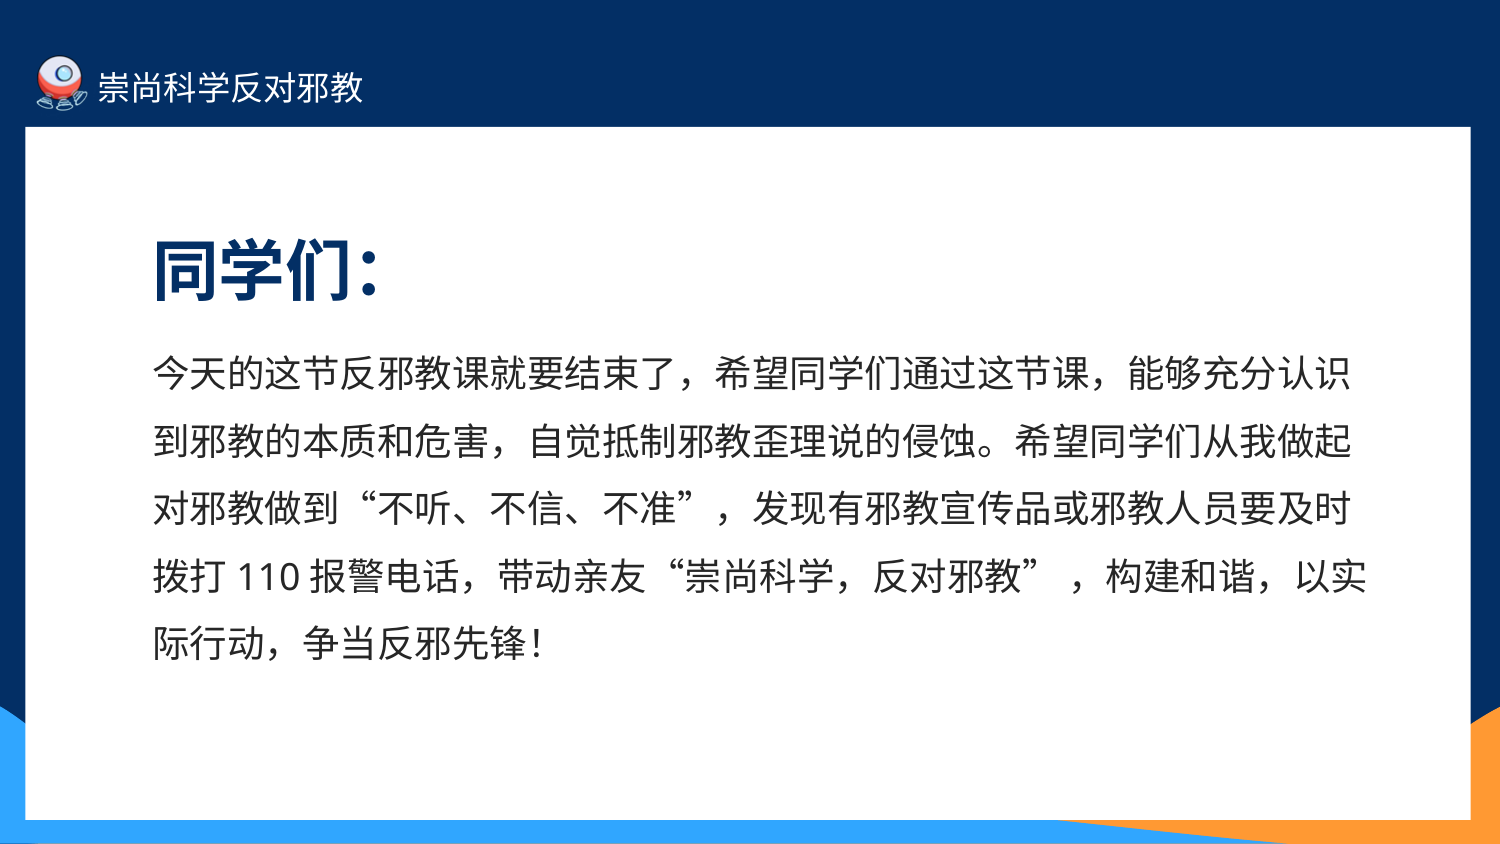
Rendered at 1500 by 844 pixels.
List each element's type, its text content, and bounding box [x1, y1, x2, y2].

picture [8, 42, 117, 119]
text_box 同学们： 今天的这节反邪教课就要结束了，希望同学们通过这节课，能够充分认识到邪教的本质和危害，自觉抵制邪教歪理说的侵蚀。希望同学们从我做起对邪教做到“不听、不信、不准”，发现有邪教宣传品或邪教人员要及时拨打110报警电话，带动亲友“崇尚科学，反对邪教” ，构建和谐，以实际行动，争当反邪先锋！ [137, 221, 1400, 673]
